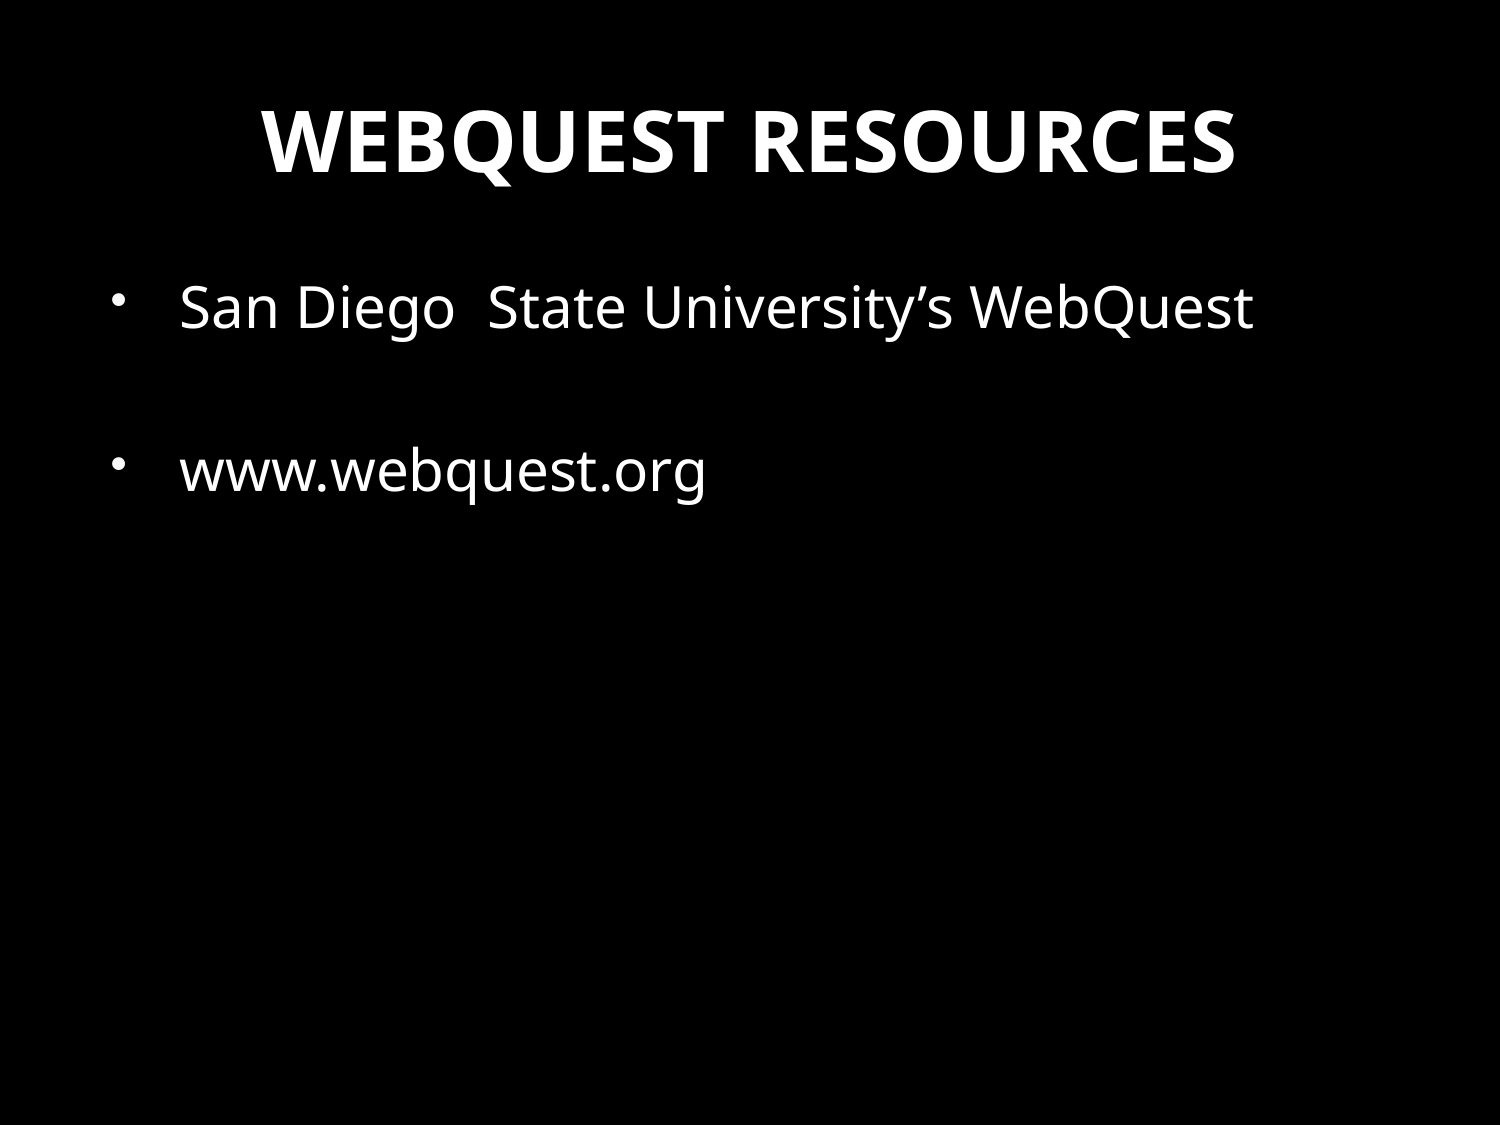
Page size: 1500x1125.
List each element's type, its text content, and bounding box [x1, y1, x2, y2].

title WEBQUEST RESOURCES [75, 45, 1425, 233]
list San Diego State University’s WebQuest www.webquest.org [75, 262, 1425, 1035]
